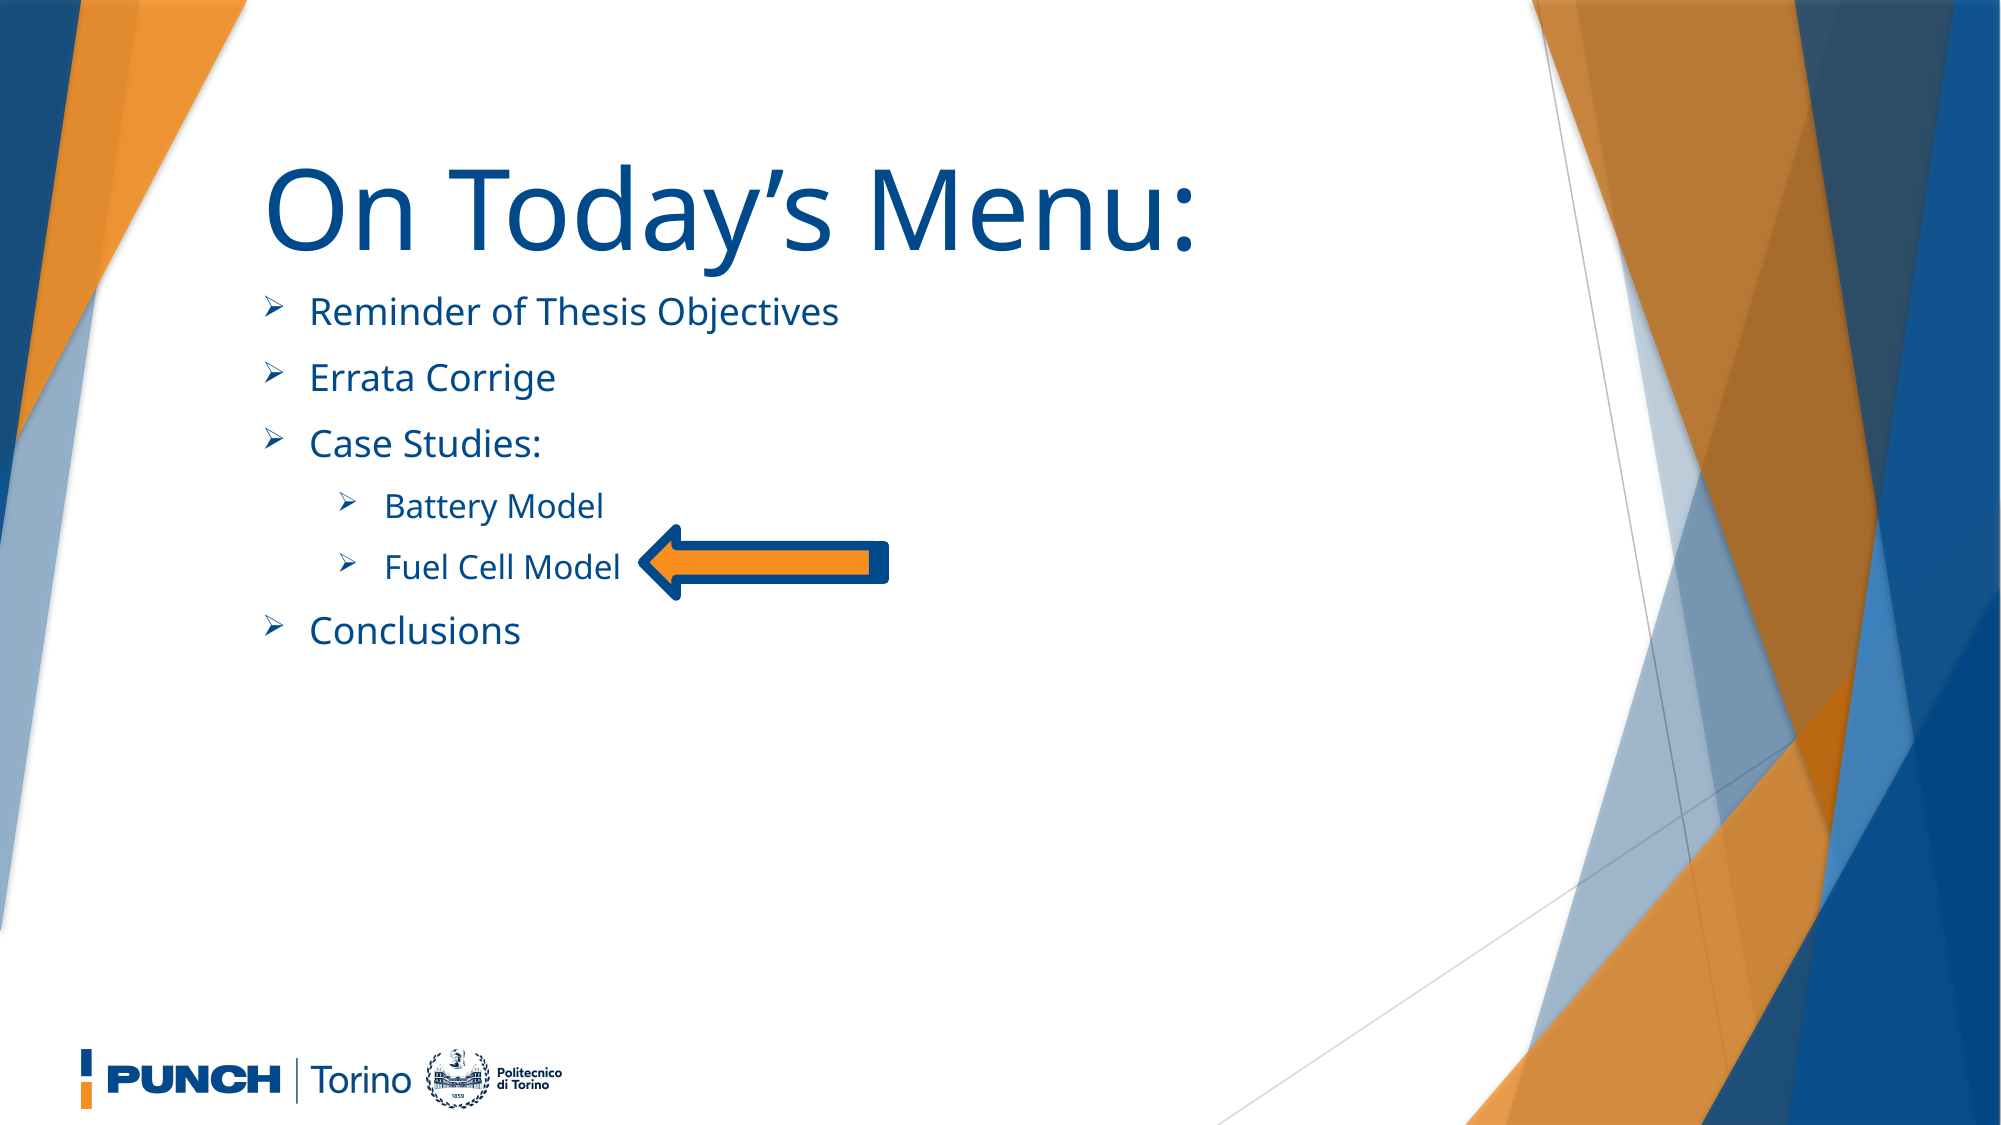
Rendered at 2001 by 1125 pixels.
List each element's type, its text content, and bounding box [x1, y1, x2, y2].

text_box [641, 527, 886, 598]
picture [426, 1049, 562, 1109]
subtitle Reminder of Thesis Objectives Errata Corrige Case Studies: Battery Model Fuel Cell Model Conclusions [247, 280, 1522, 845]
title On Today’s Menu: [247, 112, 1522, 280]
picture [81, 1049, 411, 1109]
